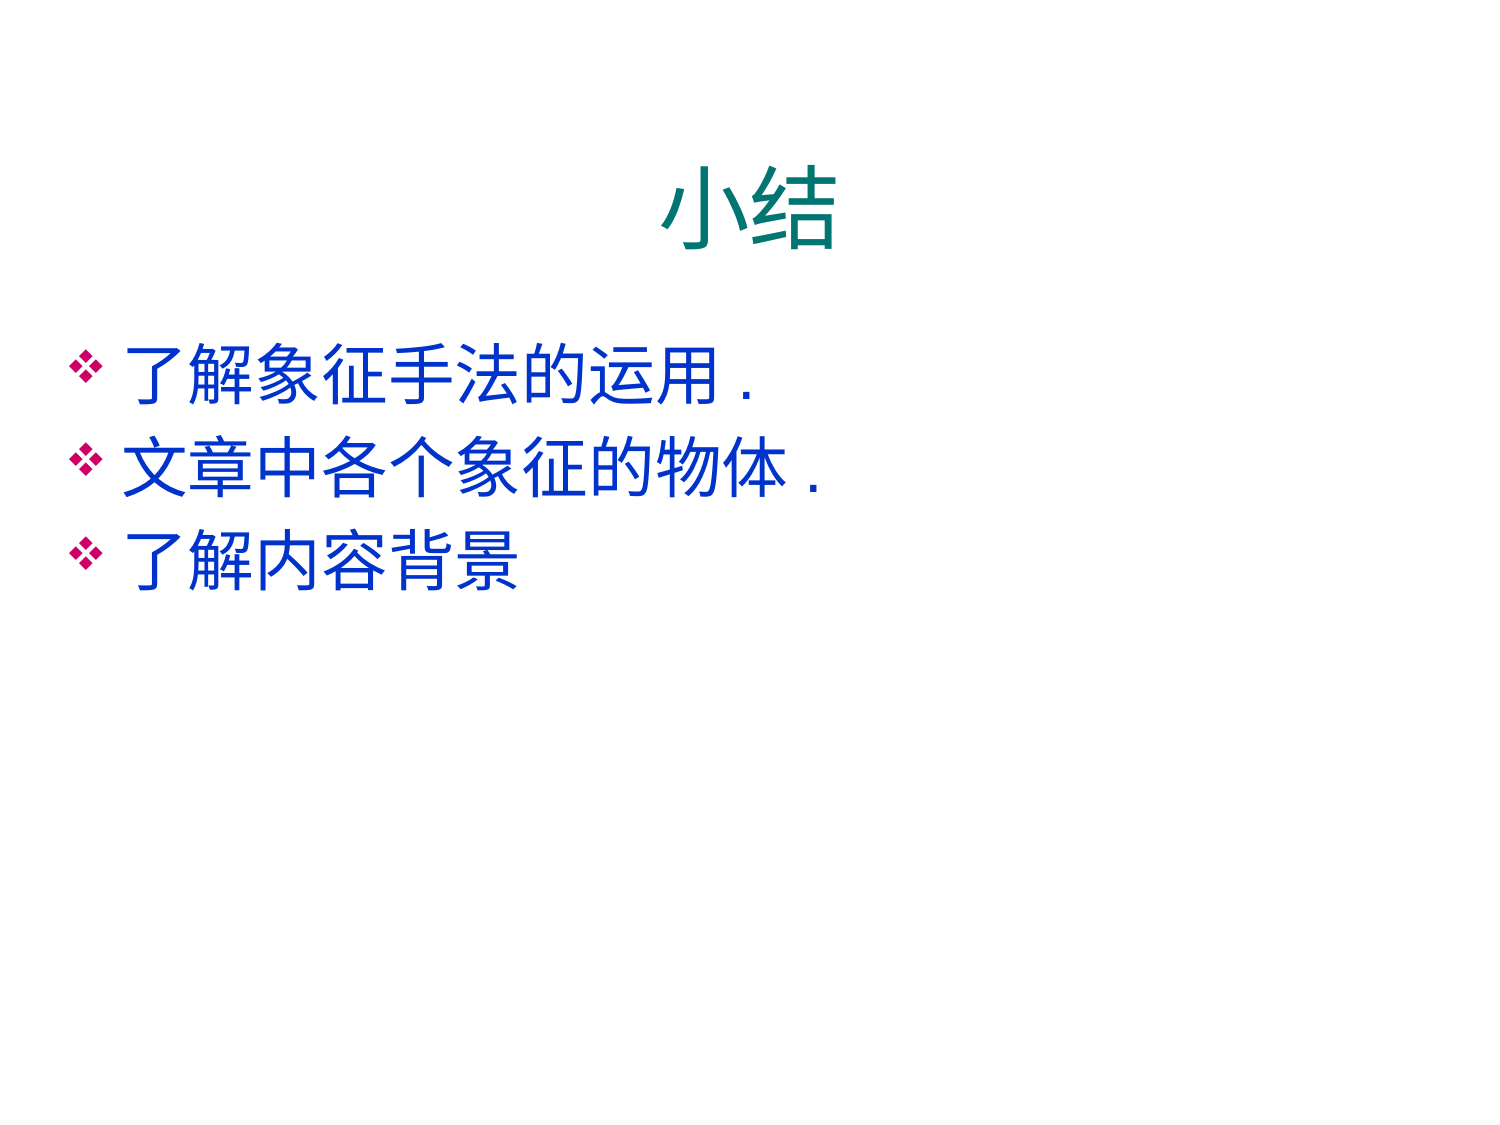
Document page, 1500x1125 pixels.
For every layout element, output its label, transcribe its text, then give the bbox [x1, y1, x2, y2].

list 了解象征手法的运用. 文章中各个象征的物体. 了解内容背景 [50, 324, 1451, 963]
title 小结 [49, 112, 1451, 300]
